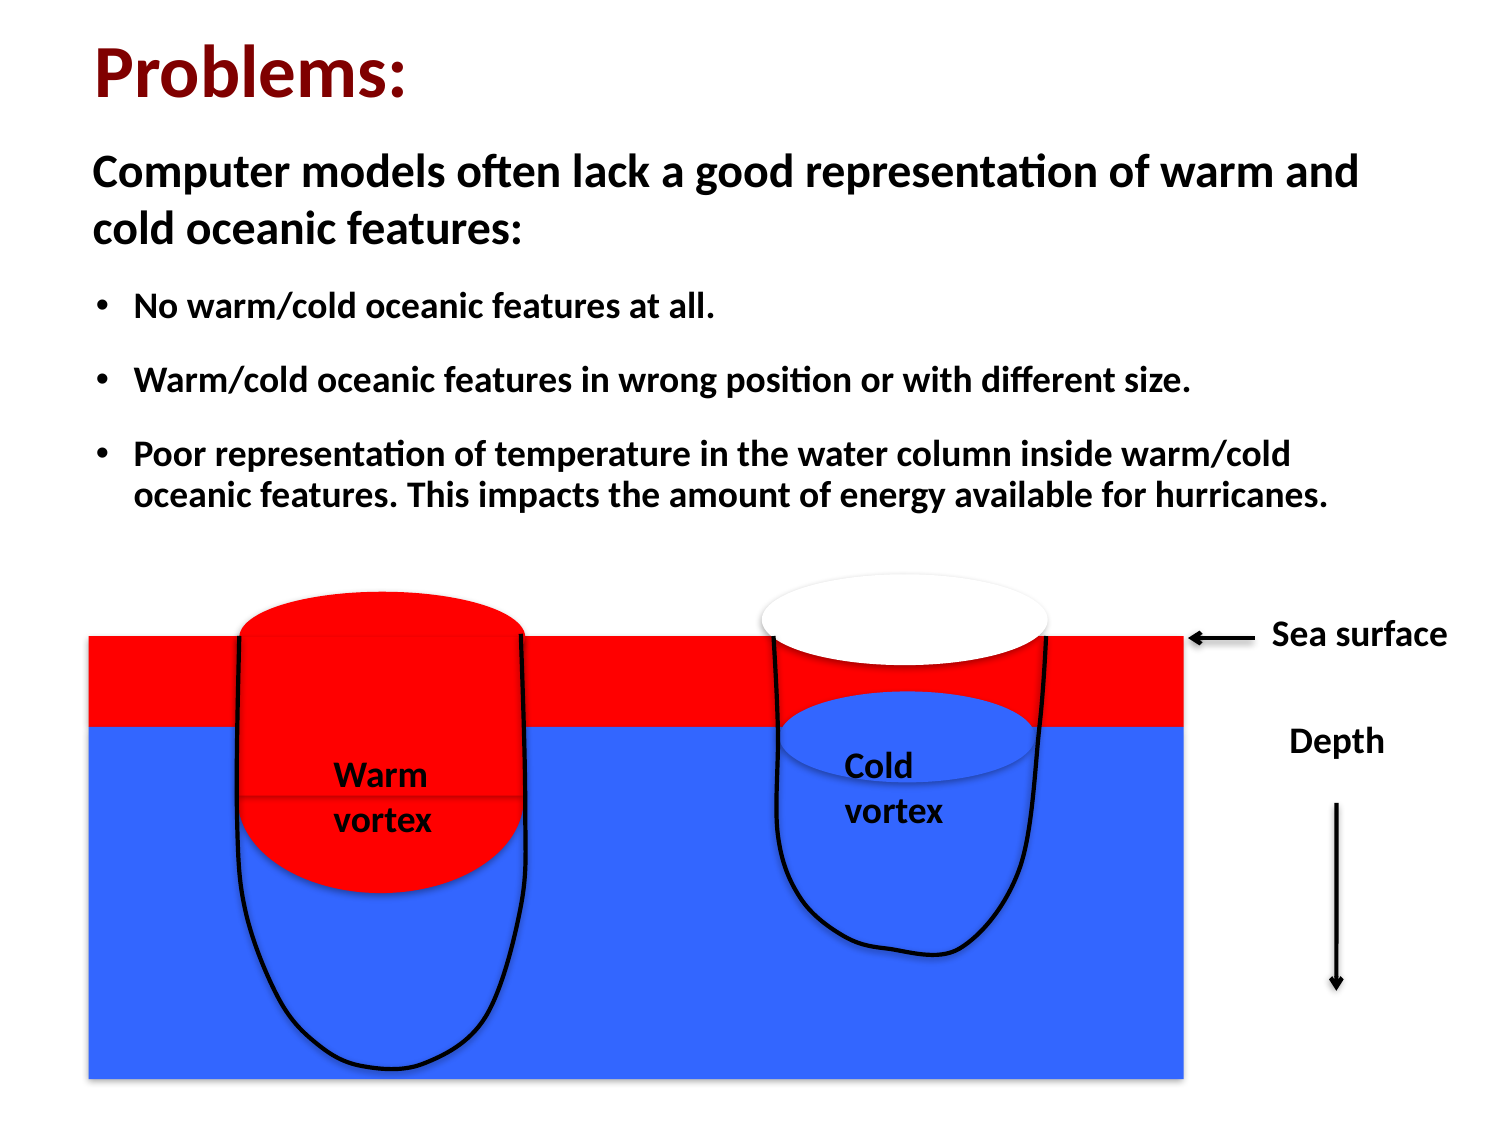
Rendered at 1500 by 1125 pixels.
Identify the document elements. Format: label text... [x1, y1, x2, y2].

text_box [235, 591, 528, 1073]
title Problems: [92, 8, 478, 128]
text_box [522, 600, 1474, 1080]
text_box No warm/cold oceanic features at all. Warm/cold oceanic features in wrong position or with different size. Poor representation of temperature in the water column inside warm/cold oceanic features. This impacts the amount of energy available for hurricanes. [81, 278, 1348, 553]
text_box Computer models often lack a good representation of warm and cold oceanic features: [91, 137, 1383, 257]
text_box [88, 600, 239, 1080]
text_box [761, 574, 1048, 963]
